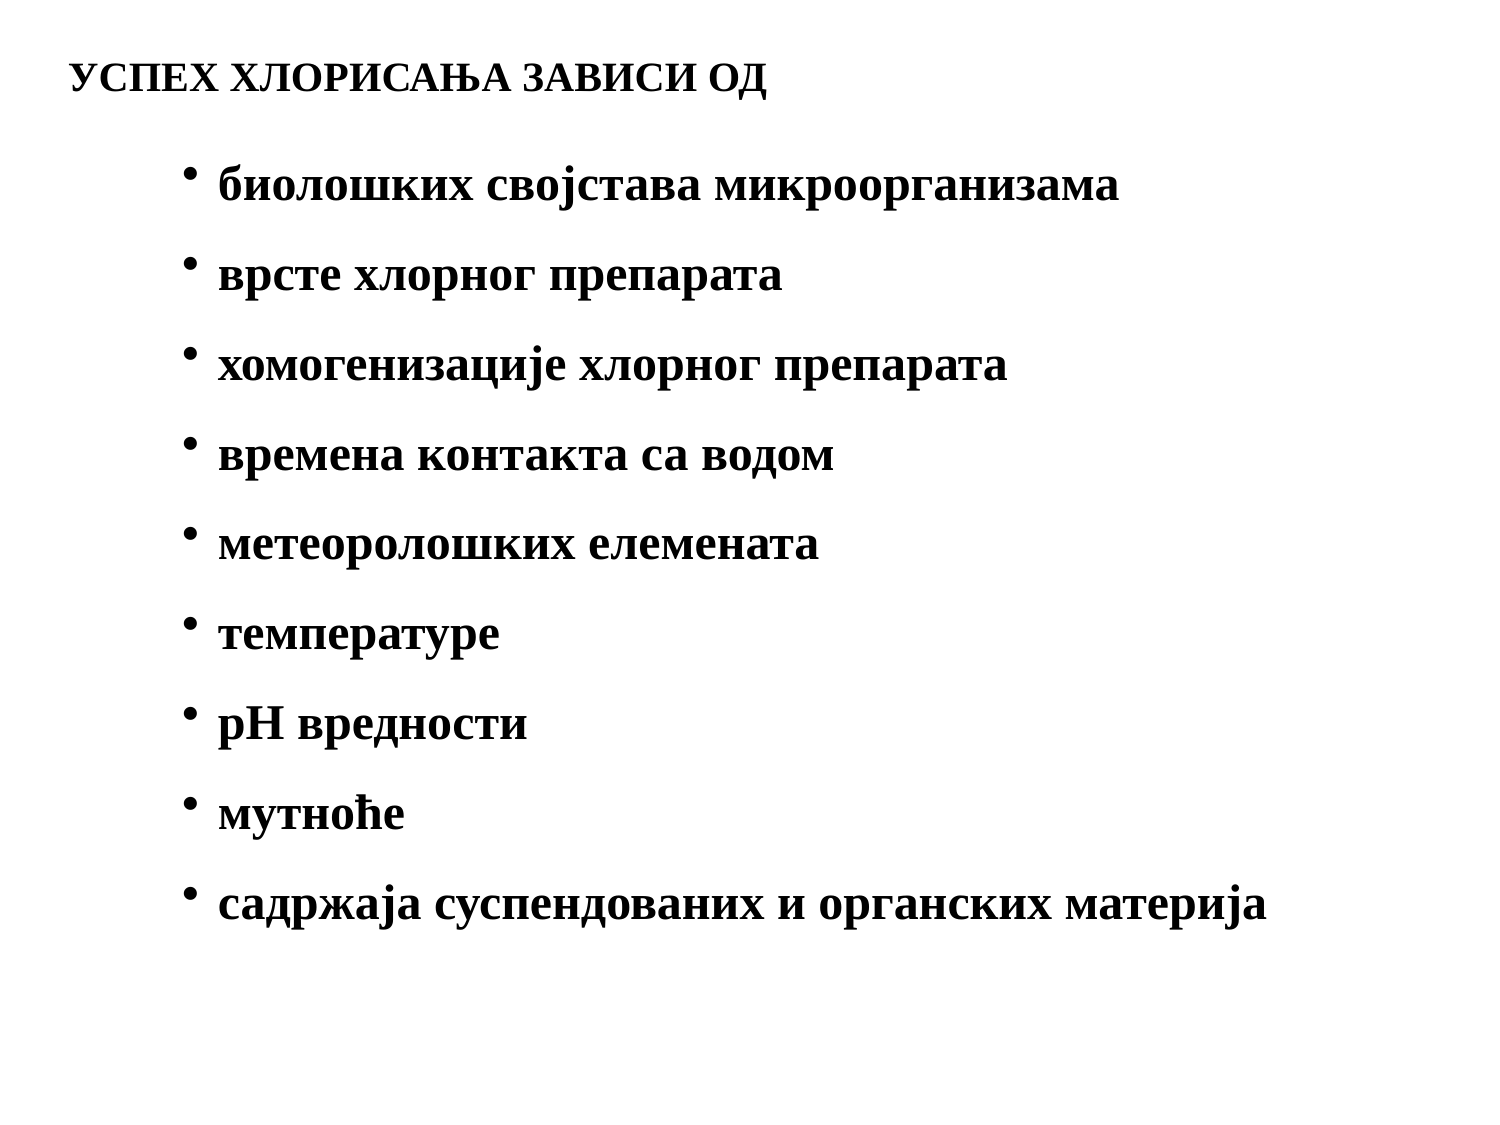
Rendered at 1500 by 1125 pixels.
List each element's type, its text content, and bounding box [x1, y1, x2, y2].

text_box УСПЕХ ХЛОРИСАЊА ЗАВИСИ ОД биолошких својстава микроорганизама врсте хлорног препарата хомогенизације хлорног препарата времена контакта са водом метеоролошких елемената температуре pH вредности мутноће садржаја суспендованих и органских материја [53, 42, 1395, 937]
